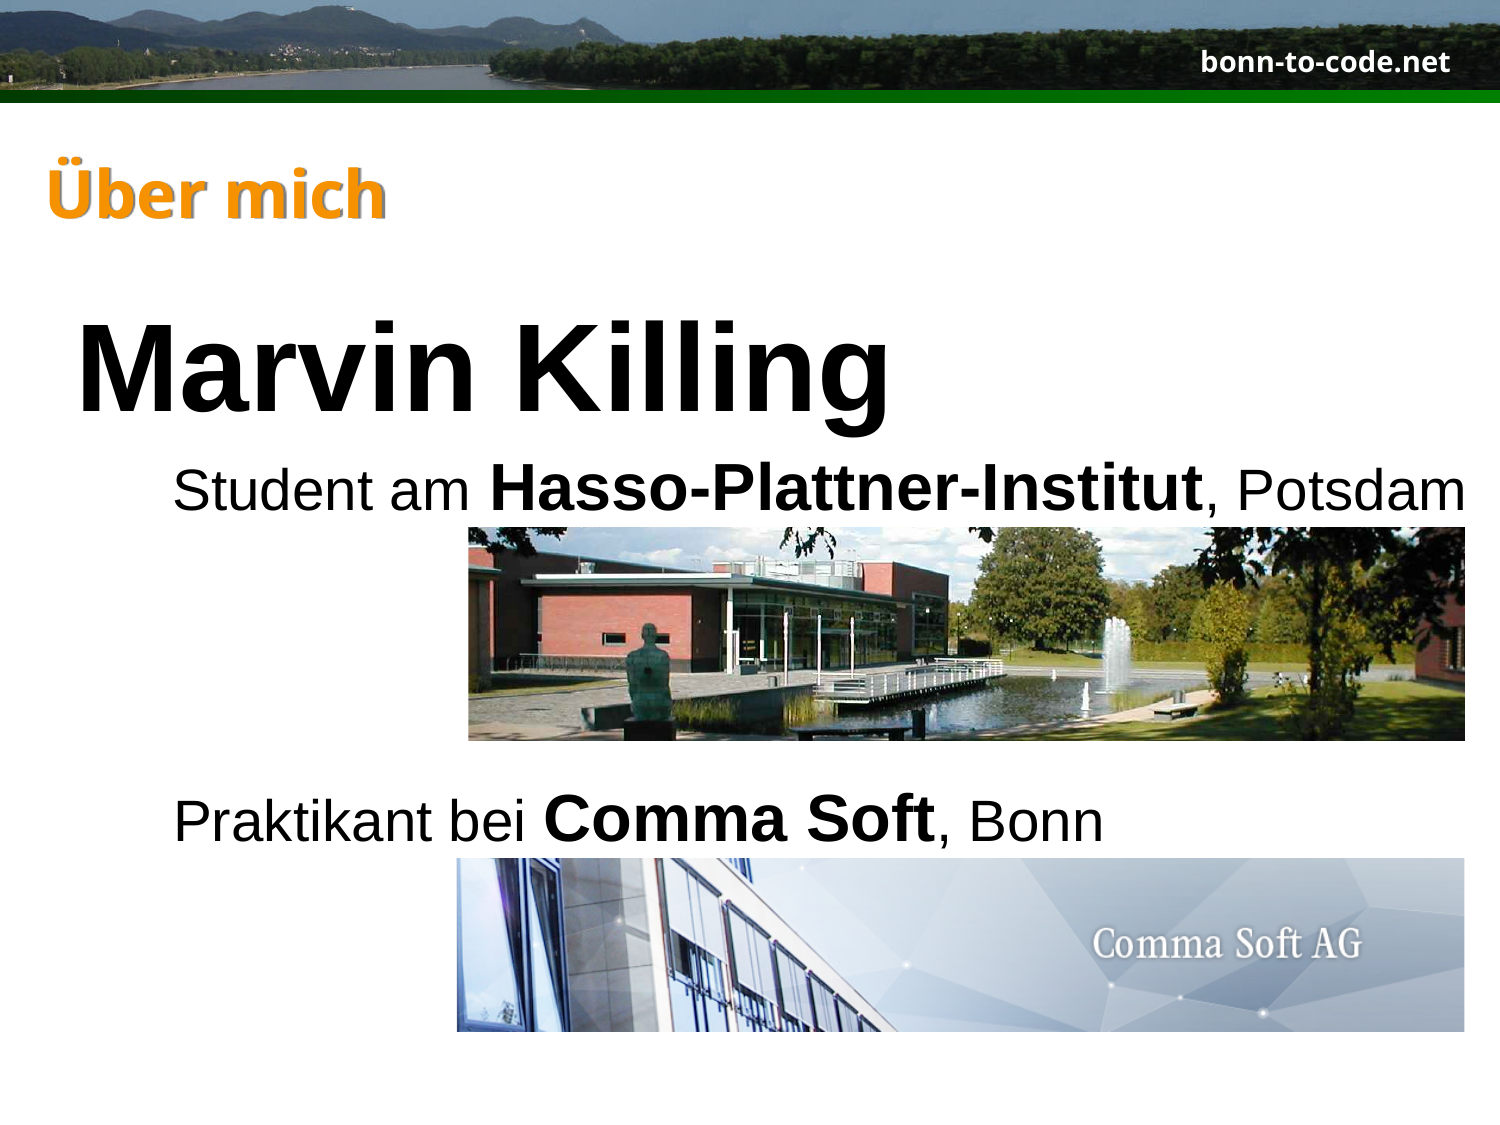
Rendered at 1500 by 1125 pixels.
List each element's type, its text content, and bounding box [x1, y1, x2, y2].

picture [456, 857, 1465, 1032]
text_box Student am Hasso-Plattner-Institut, Potsdam [157, 436, 1483, 531]
picture [0, 0, 1500, 90]
text_box Marvin Killing [60, 278, 910, 444]
picture [467, 527, 1466, 742]
text_box Praktikant bei Comma Soft, Bonn [158, 767, 1120, 863]
title Über mich [29, 113, 1471, 270]
